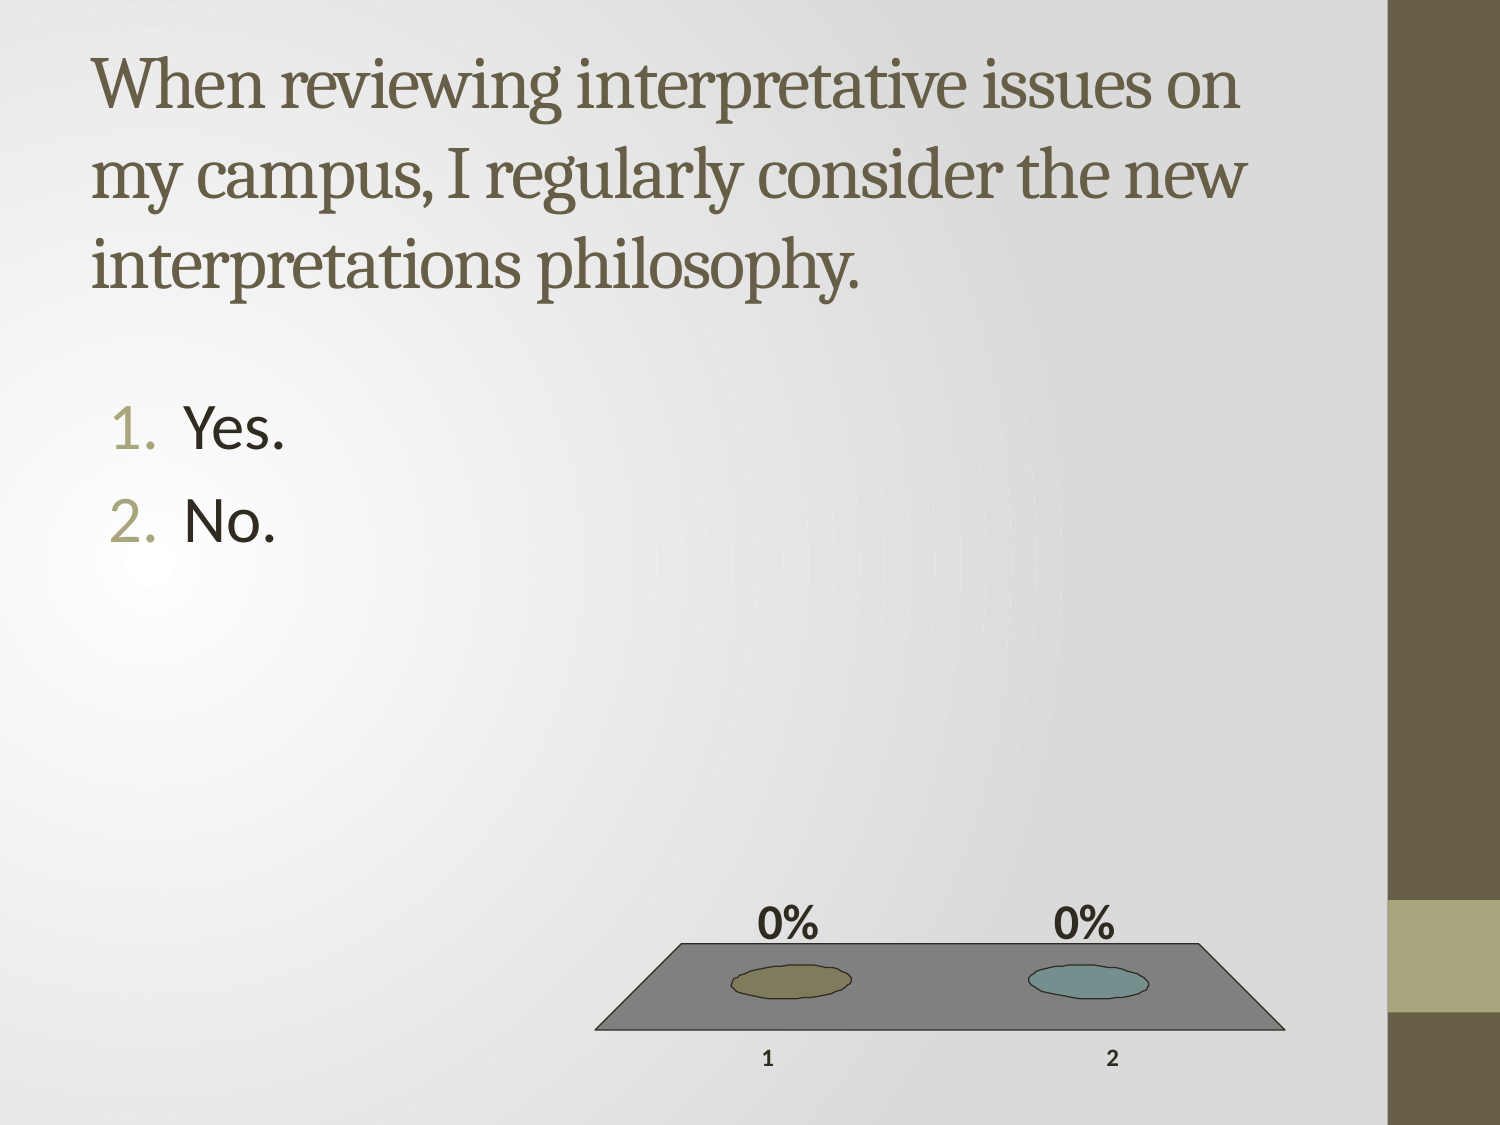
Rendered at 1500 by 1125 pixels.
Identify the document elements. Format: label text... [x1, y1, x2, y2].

list Yes. No. [75, 375, 571, 1050]
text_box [574, 274, 1326, 1120]
title When reviewing interpretative issues on my campus, I regularly consider the new interpretations philosophy. [75, 75, 1325, 263]
